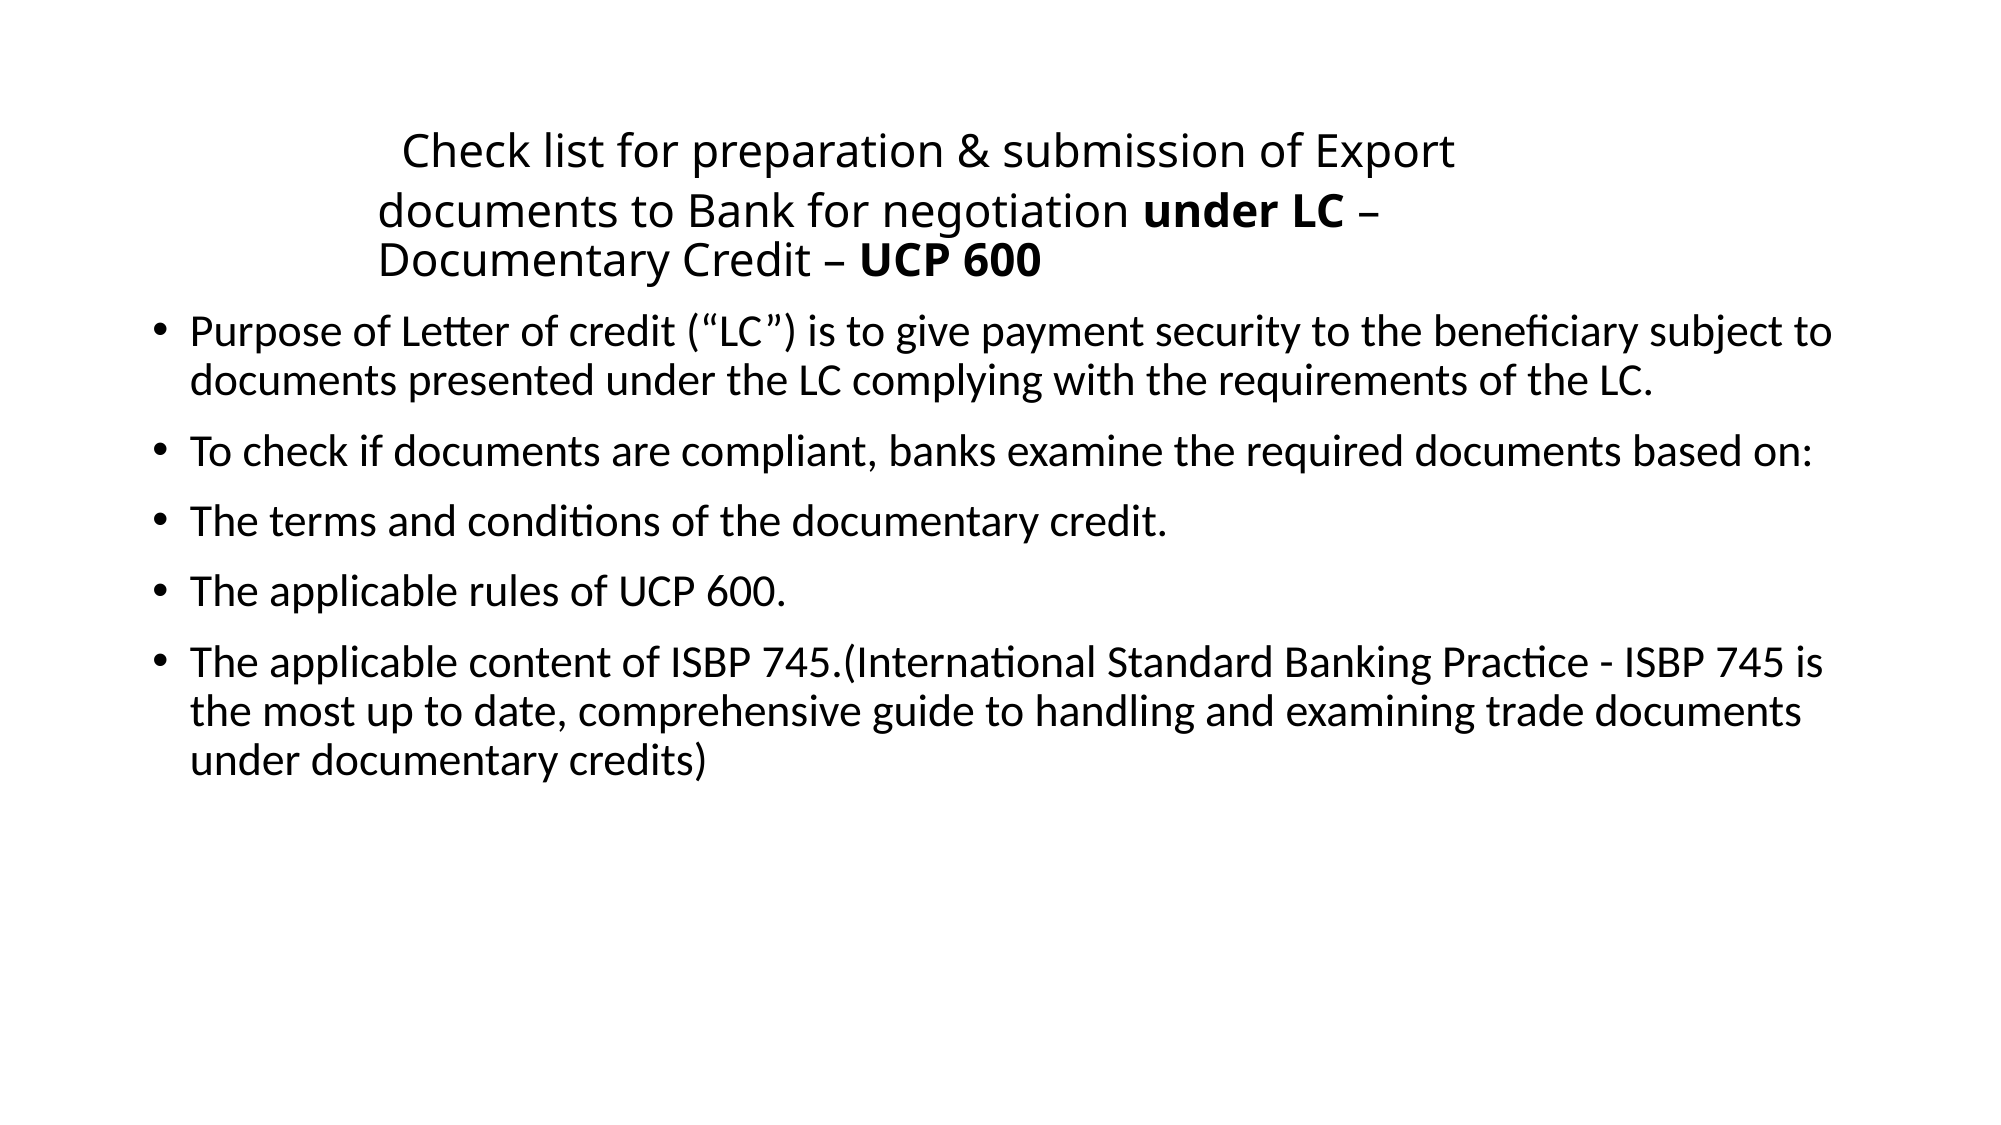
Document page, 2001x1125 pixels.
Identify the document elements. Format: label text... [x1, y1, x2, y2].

title Check list for preparation & submission of Export documents to Bank for negotiation under LC – Documentary Credit – UCP 600 [362, 99, 1638, 275]
list Purpose of Letter of credit (“LC”) is to give payment security to the beneficiary subject to documents presented under the LC complying with the requirements of the LC. To check if documents are compliant, banks examine the required documents based on: The terms and conditions of the documentary credit. The applicable rules of UCP 600. The applicable content of ISBP 745.(International Standard Banking Practice - ISBP 745 is the most up to date, comprehensive guide to handling and examining trade documents under documentary credits) [137, 299, 1863, 1014]
